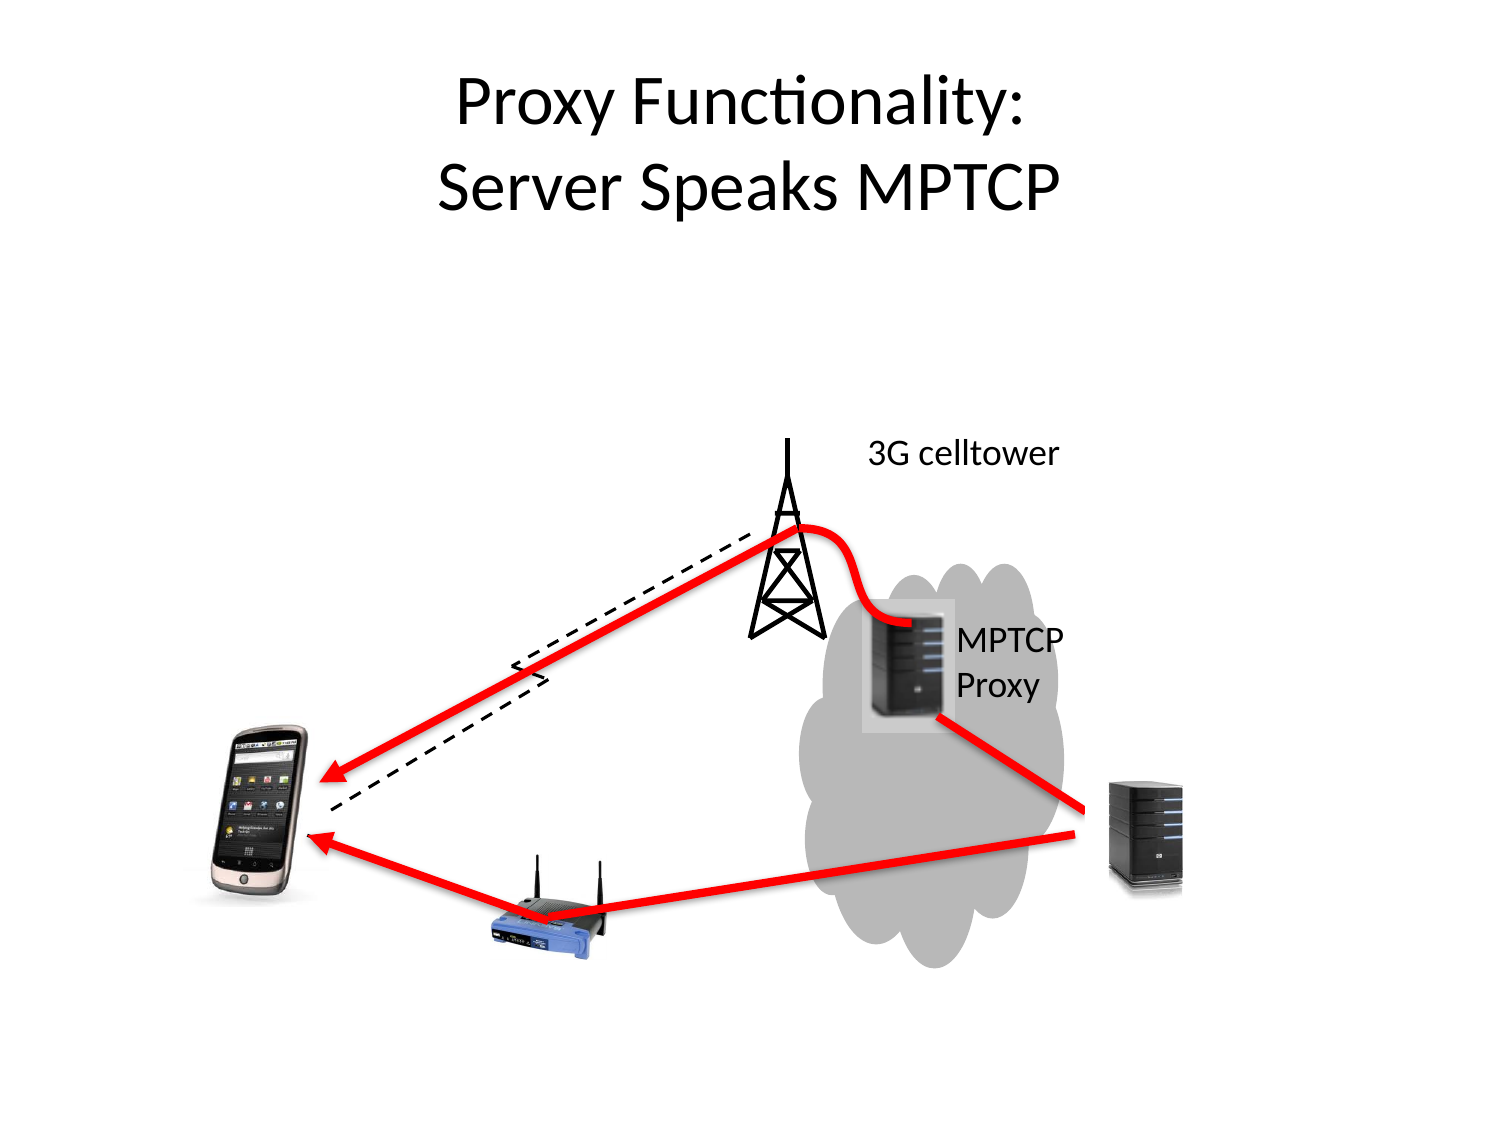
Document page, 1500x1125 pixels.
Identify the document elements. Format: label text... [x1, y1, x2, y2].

picture [1085, 776, 1211, 901]
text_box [307, 835, 549, 922]
text_box MPTCP Proxy [959, 607, 1088, 712]
picture [490, 918, 607, 960]
text_box [802, 641, 1052, 832]
picture [862, 599, 955, 734]
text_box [328, 791, 751, 812]
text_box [548, 833, 1076, 918]
text_box [849, 926, 970, 968]
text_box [318, 528, 798, 783]
title Proxy Functionality: Server Speaks MPTCP [75, 45, 1425, 233]
text_box [909, 564, 1033, 607]
text_box 3G celltower [852, 420, 1076, 481]
picture [182, 715, 329, 908]
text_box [937, 715, 1087, 812]
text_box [807, 519, 903, 633]
